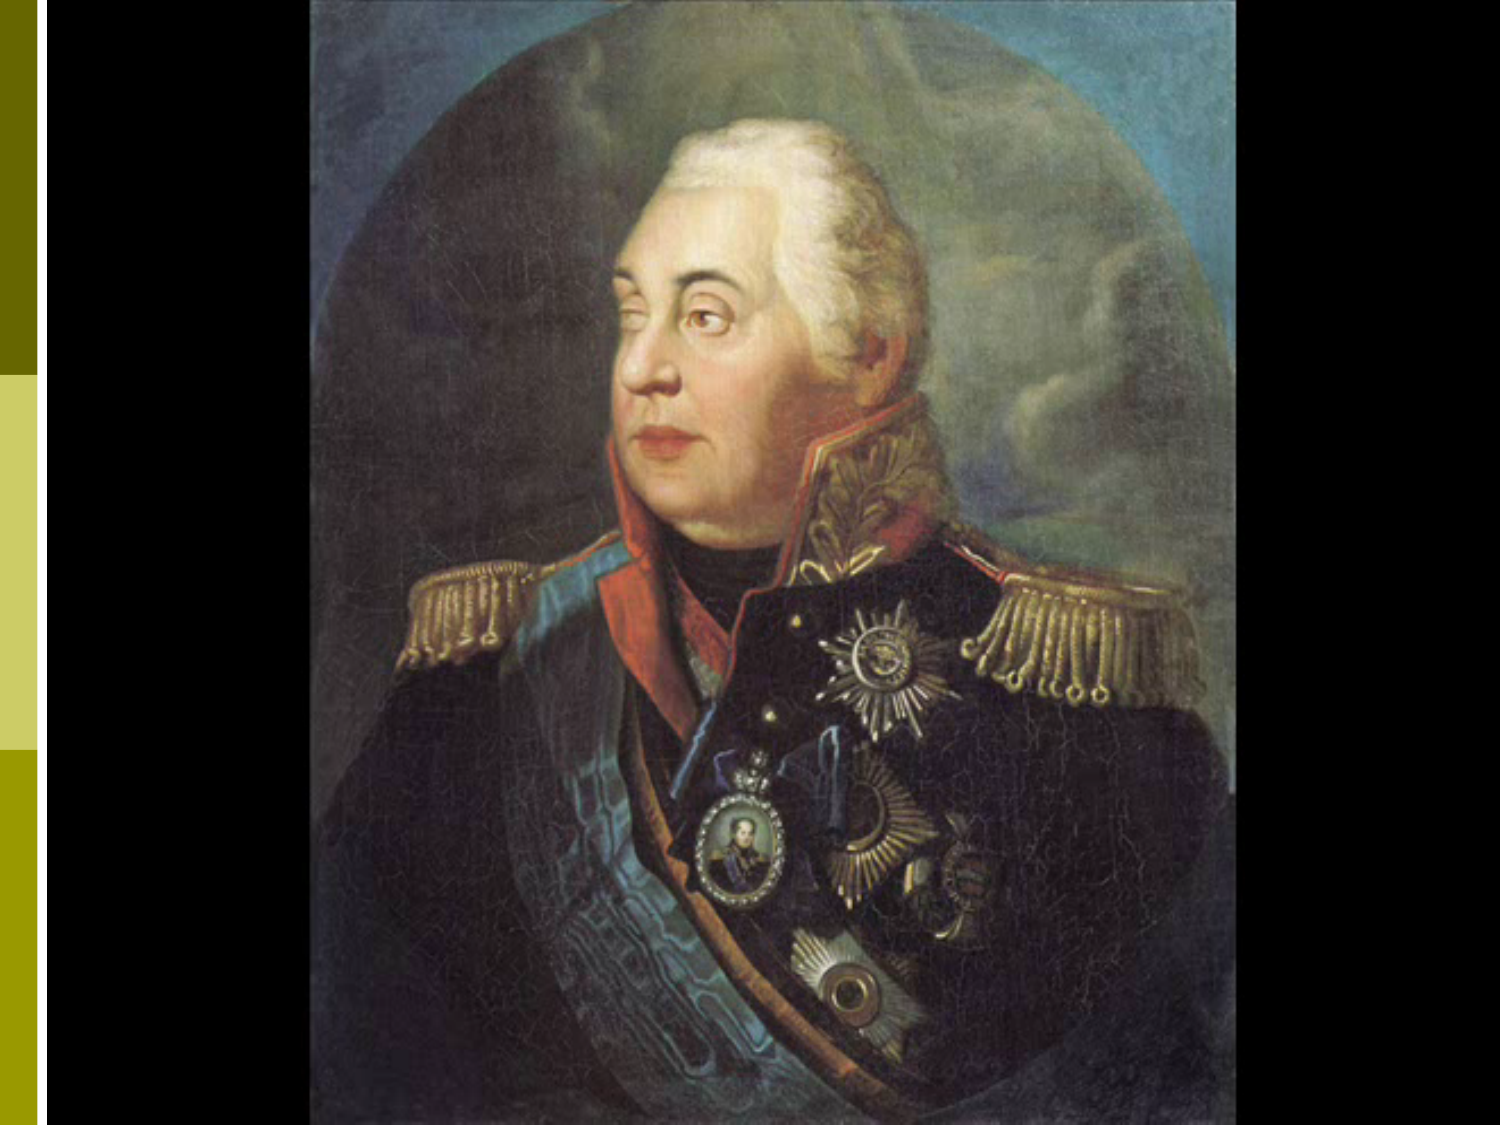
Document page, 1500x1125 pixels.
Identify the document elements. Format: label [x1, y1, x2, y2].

text_box [46, 0, 1500, 1125]
